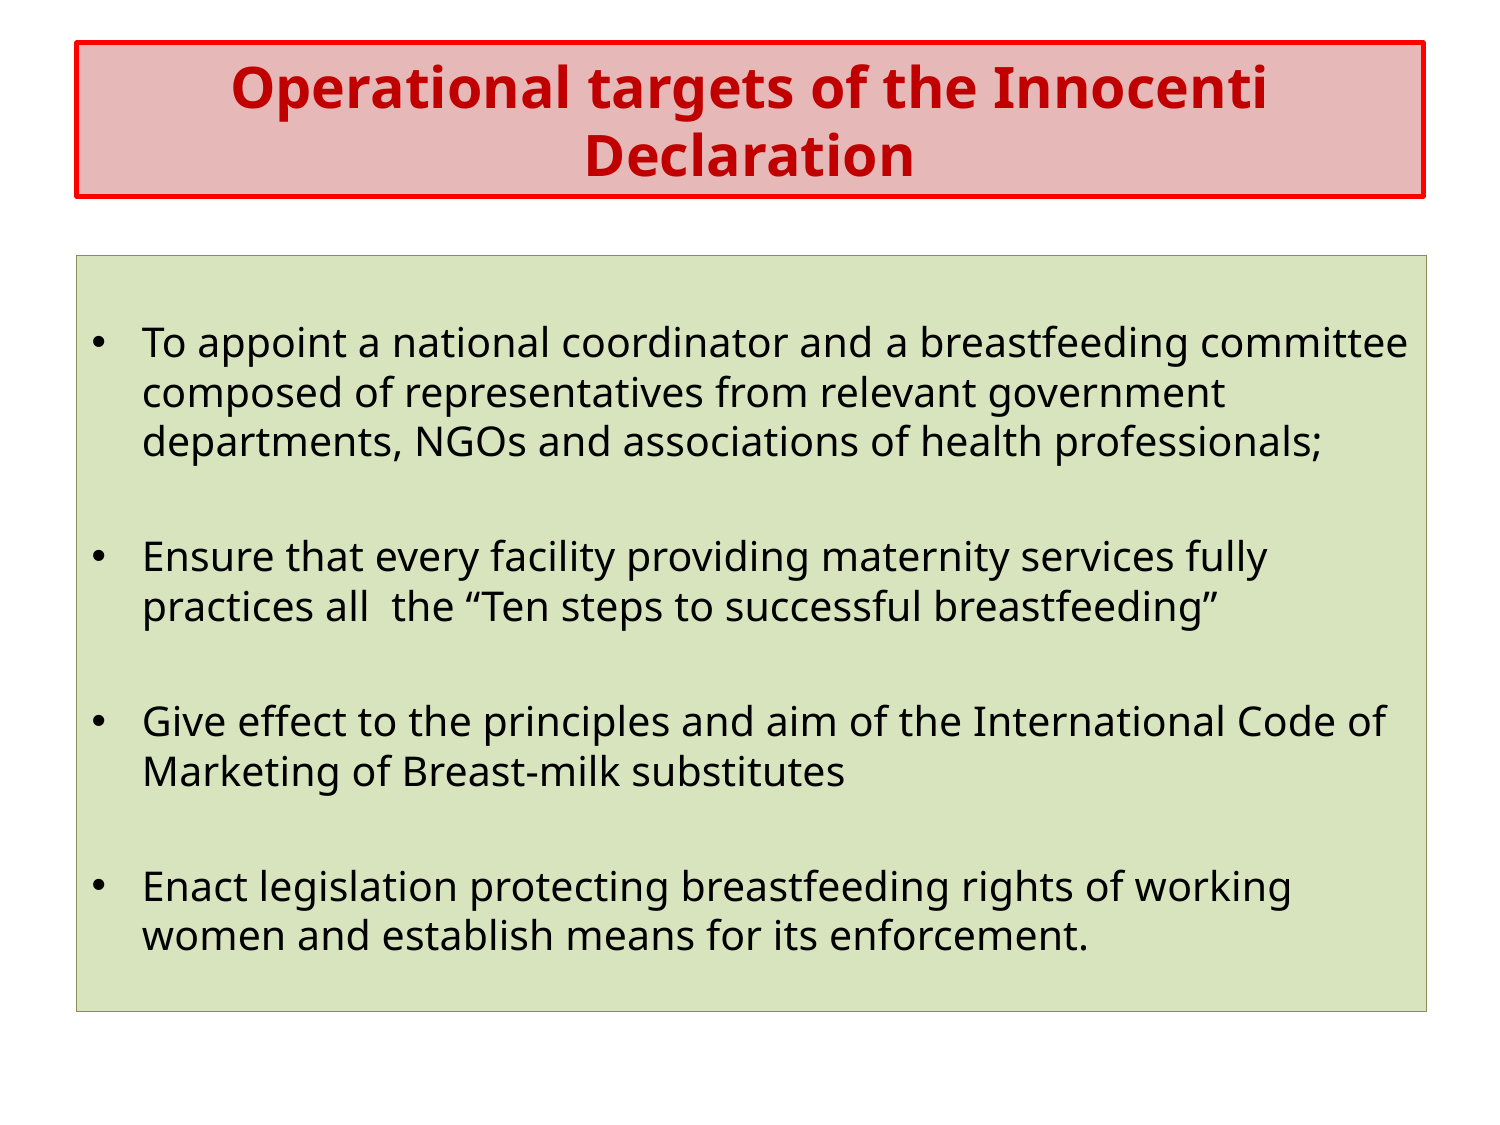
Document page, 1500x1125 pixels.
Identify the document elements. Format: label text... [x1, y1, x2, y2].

list To appoint a national coordinator and a breastfeeding committee composed of representatives from relevant government departments, NGOs and associations of health professionals; Ensure that every facility providing maternity services fully practices all the “Ten steps to successful breastfeeding” Give effect to the principles and aim of the International Code of Marketing of Breast-milk substitutes Enact legislation protecting breastfeeding rights of working women and establish means for its enforcement. [76, 255, 1427, 1012]
title Operational targets of the Innocenti Declaration [76, 42, 1424, 197]
